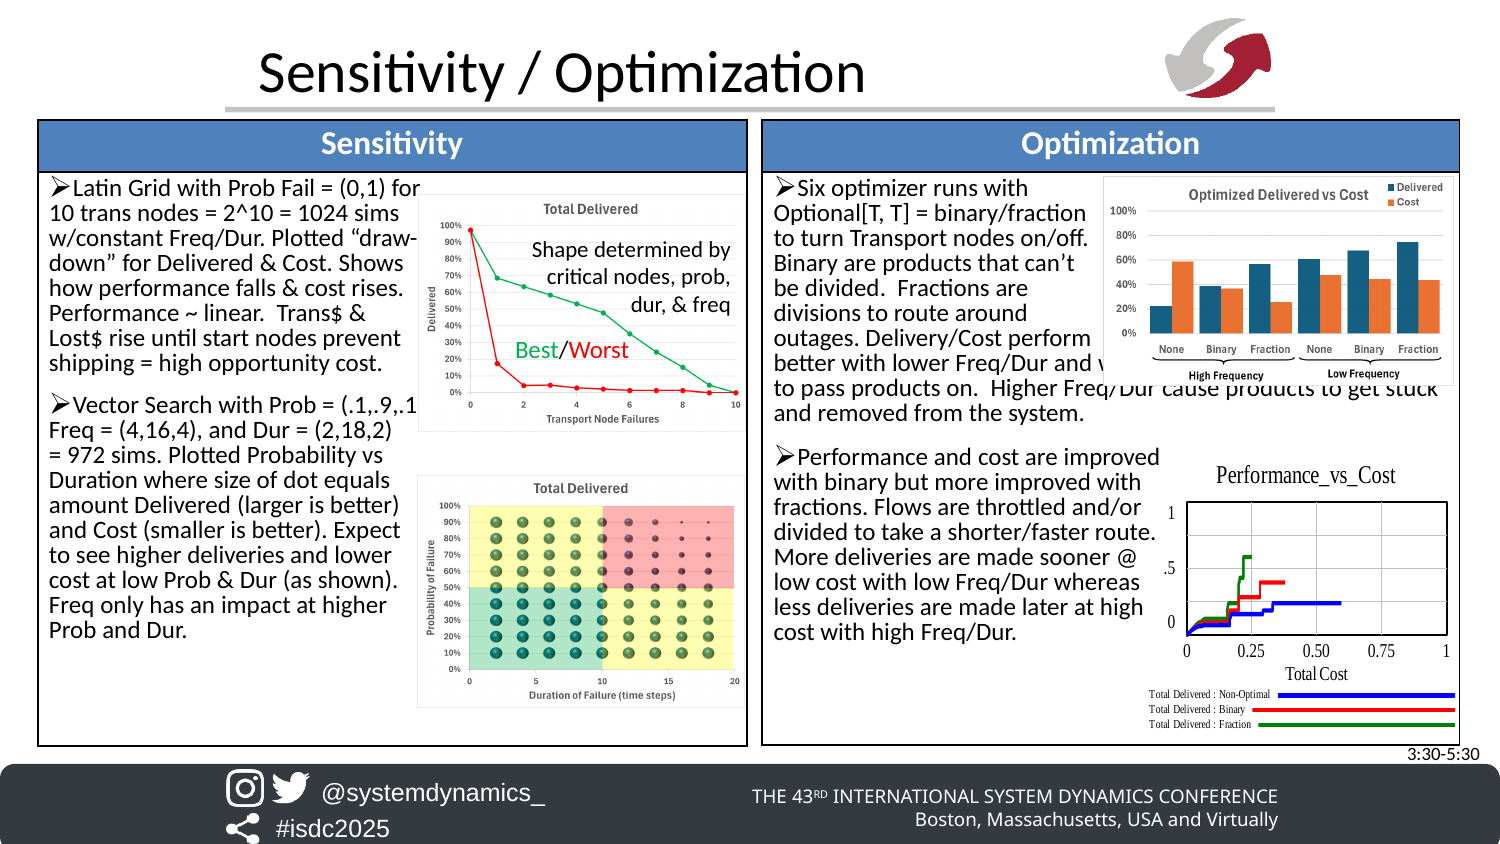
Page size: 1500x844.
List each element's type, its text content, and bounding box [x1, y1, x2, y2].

text_box [223, 105, 1277, 115]
picture [1102, 176, 1454, 386]
picture [1146, 446, 1460, 741]
table_cell Latin Grid with Prob Fail = (0,1) for 10 trans nodes = 2^10 = 1024 sims w/constant Freq/Dur. Plotted “draw- down” for Delivered & Cost. Shows how performance falls & cost rises. Performance ~ linear. Trans$ & Lost$ rise until start nodes prevent shipping = high opportunity cost. Vector Search with Prob = (.1,.9,.1) Freq = (4,16,4), and Dur = (2,18,2) = 972 sims. Plotted Probability vs Duration where size of dot equals amount Delivered (larger is better) and Cost (smaller is better). Expect to see higher deliveries and lower cost at low Prob & Dur (as shown). Freq only has an impact at higher Prob and Dur. [39, 173, 746, 745]
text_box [417, 475, 745, 708]
picture [1164, 18, 1271, 98]
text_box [418, 194, 747, 433]
text_box 3:30-5:30 [1392, 733, 1500, 763]
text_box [0, 763, 1500, 844]
table_cell Six optimizer runs with Optional[T, T] = binary/fraction to turn Transport nodes on/off. Binary are products that can’t be divided. Fractions are divisions to route around outages. Delivery/Cost perform better with lower Freq/Dur and when network has time to “heal” to pass products on. Higher Freq/Dur cause products to get stuck and removed from the system. Performance and cost are improved with binary but more improved with fractions. Flows are throttled and/or divided to take a shorter/faster route. More deliveries are made sooner @ low cost with low Freq/Dur whereas less deliveries are made later at high cost with high Freq/Dur. [763, 173, 1459, 744]
table_header Sensitivity [39, 121, 746, 171]
title Sensitivity / Optimization [243, 25, 1257, 113]
table_header Optimization [763, 121, 1459, 171]
